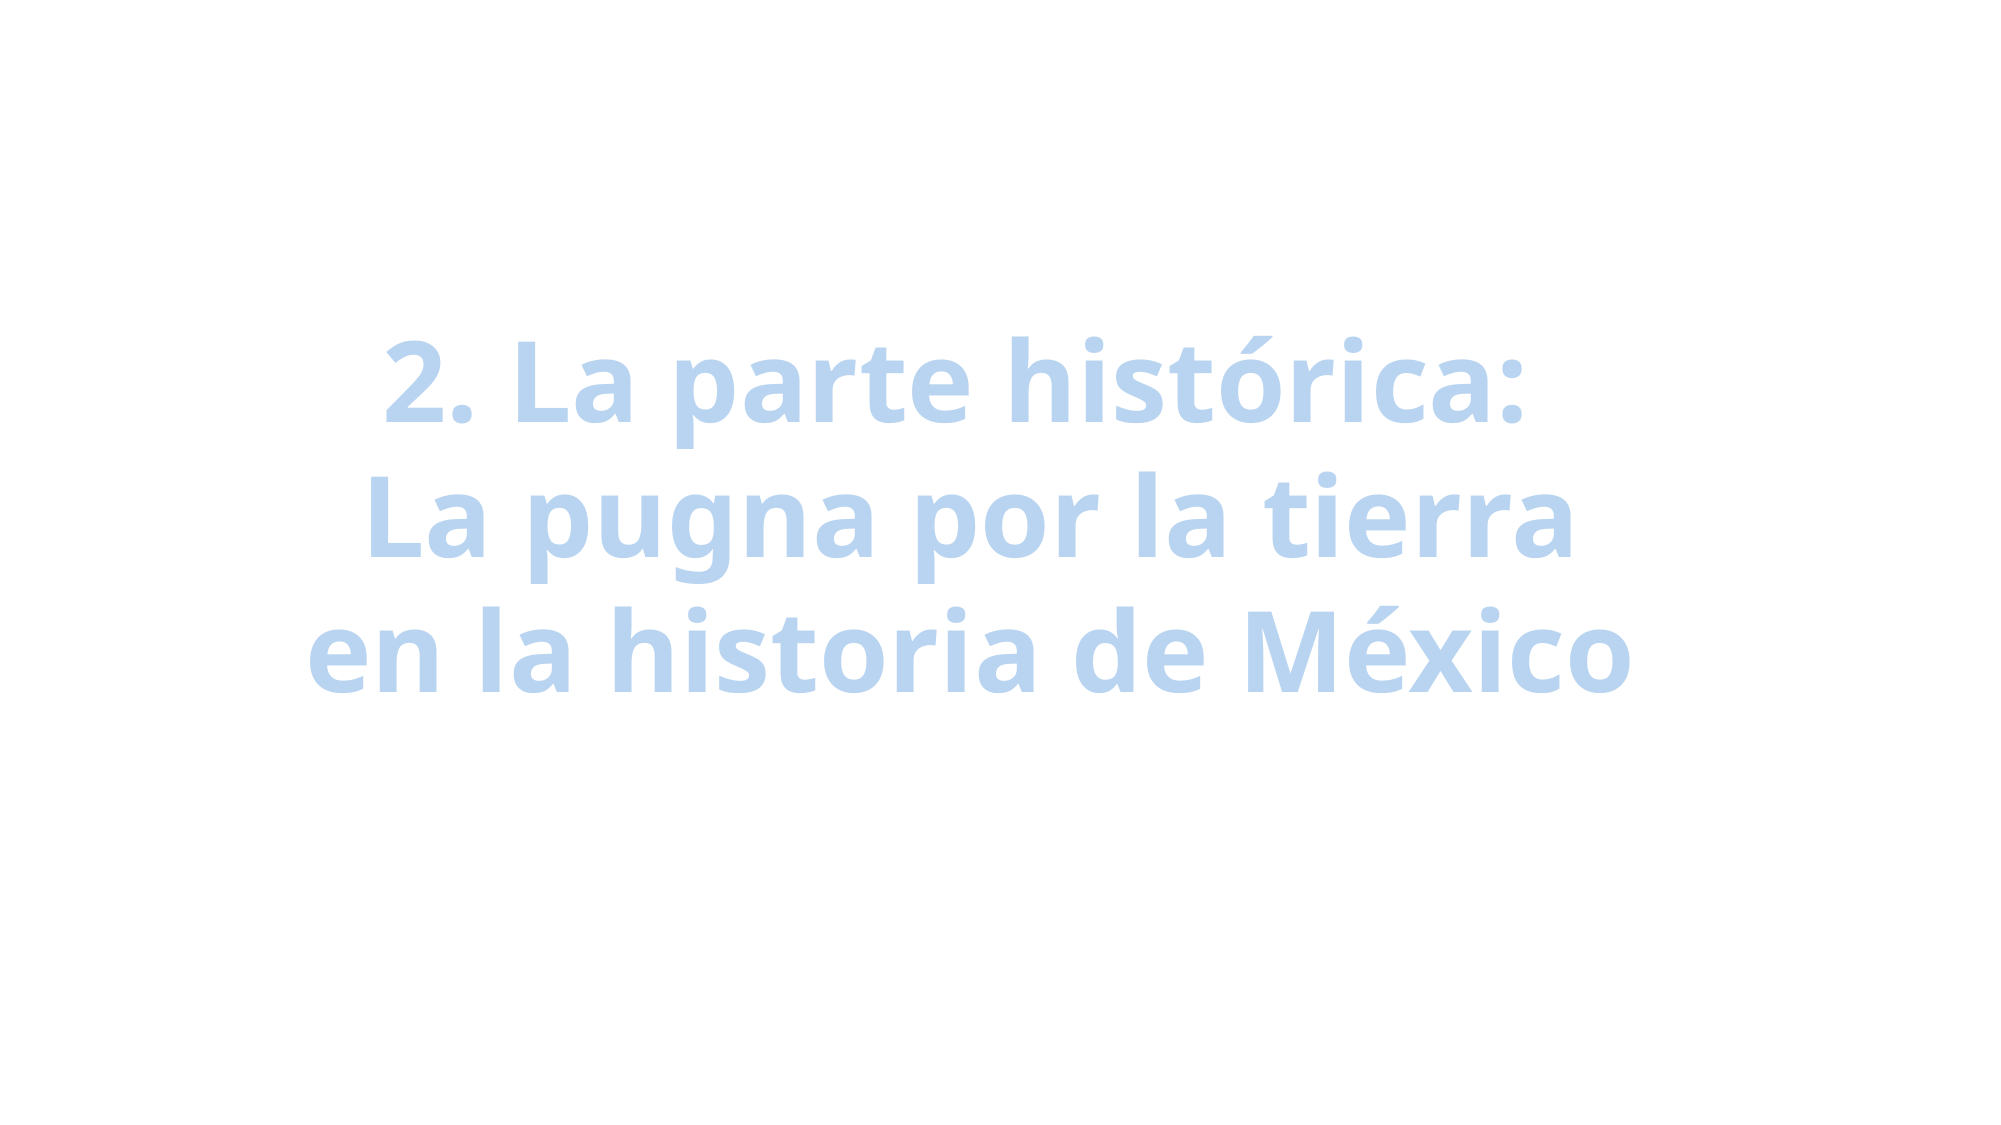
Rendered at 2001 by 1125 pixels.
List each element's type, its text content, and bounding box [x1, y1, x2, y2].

text_box 2. La parte histórica: La pugna por la tierra en la historia de México [279, 302, 1662, 723]
